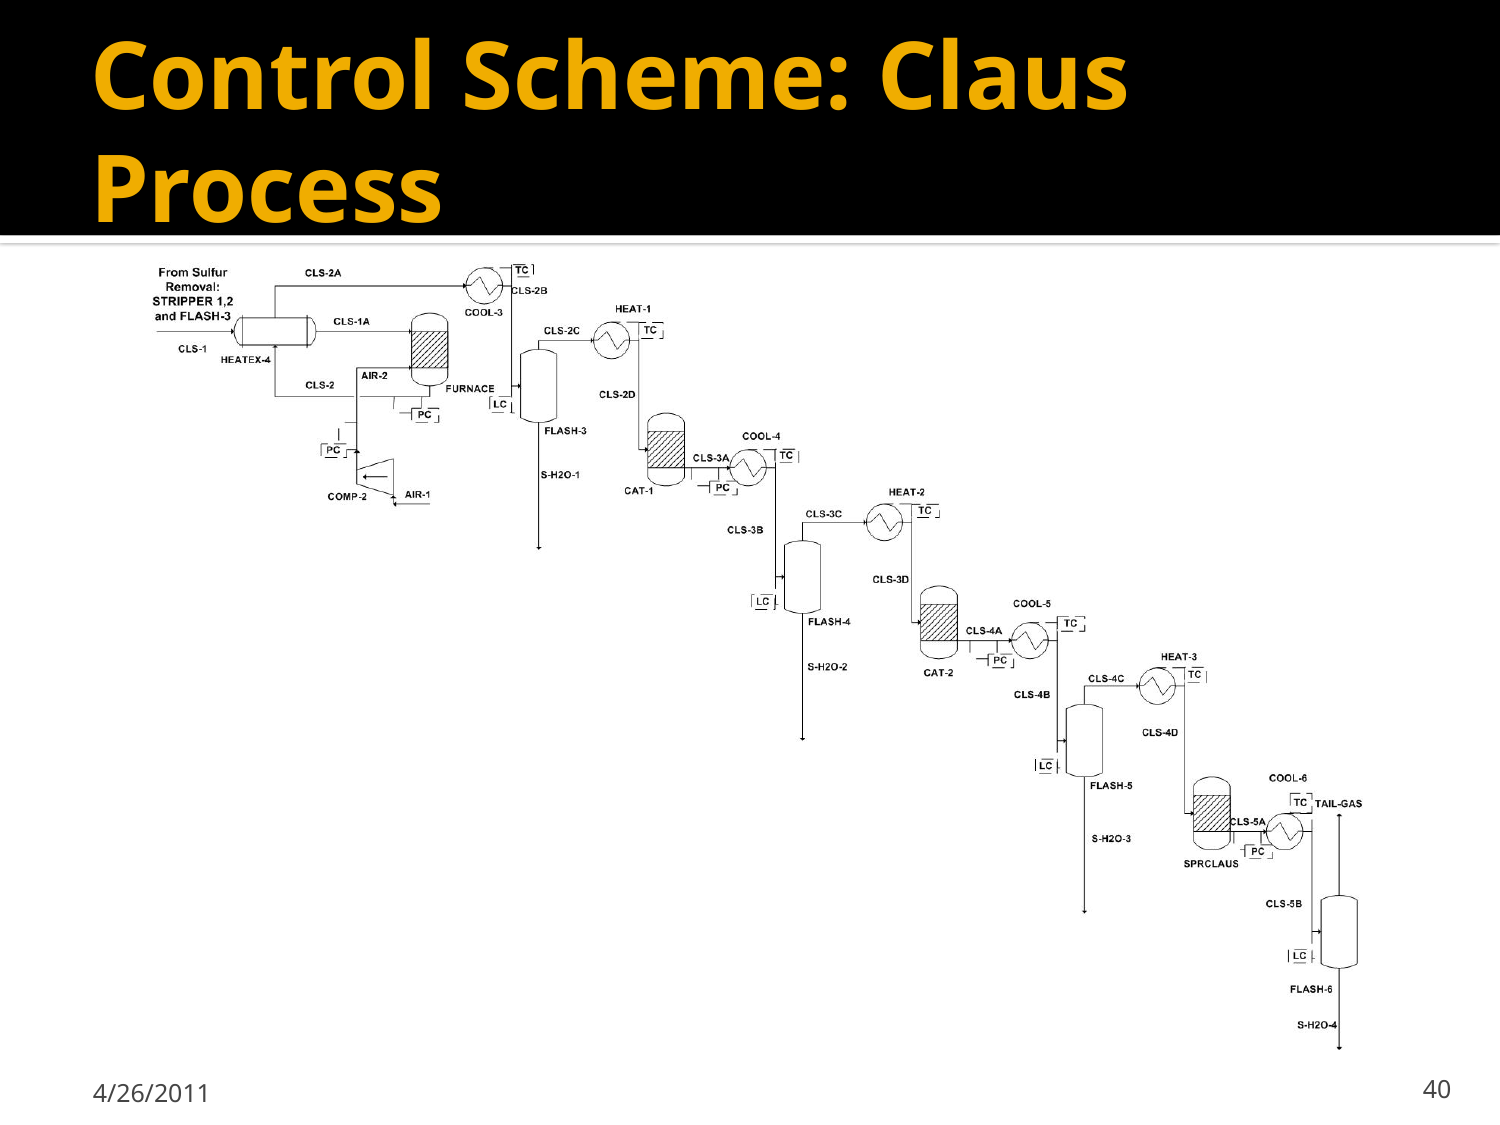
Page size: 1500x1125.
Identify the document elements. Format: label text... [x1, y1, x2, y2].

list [152, 262, 1363, 1050]
title Control Scheme: Claus Process [75, 25, 1425, 231]
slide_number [75, 1062, 425, 1108]
slide_number 40 [1345, 1062, 1467, 1108]
